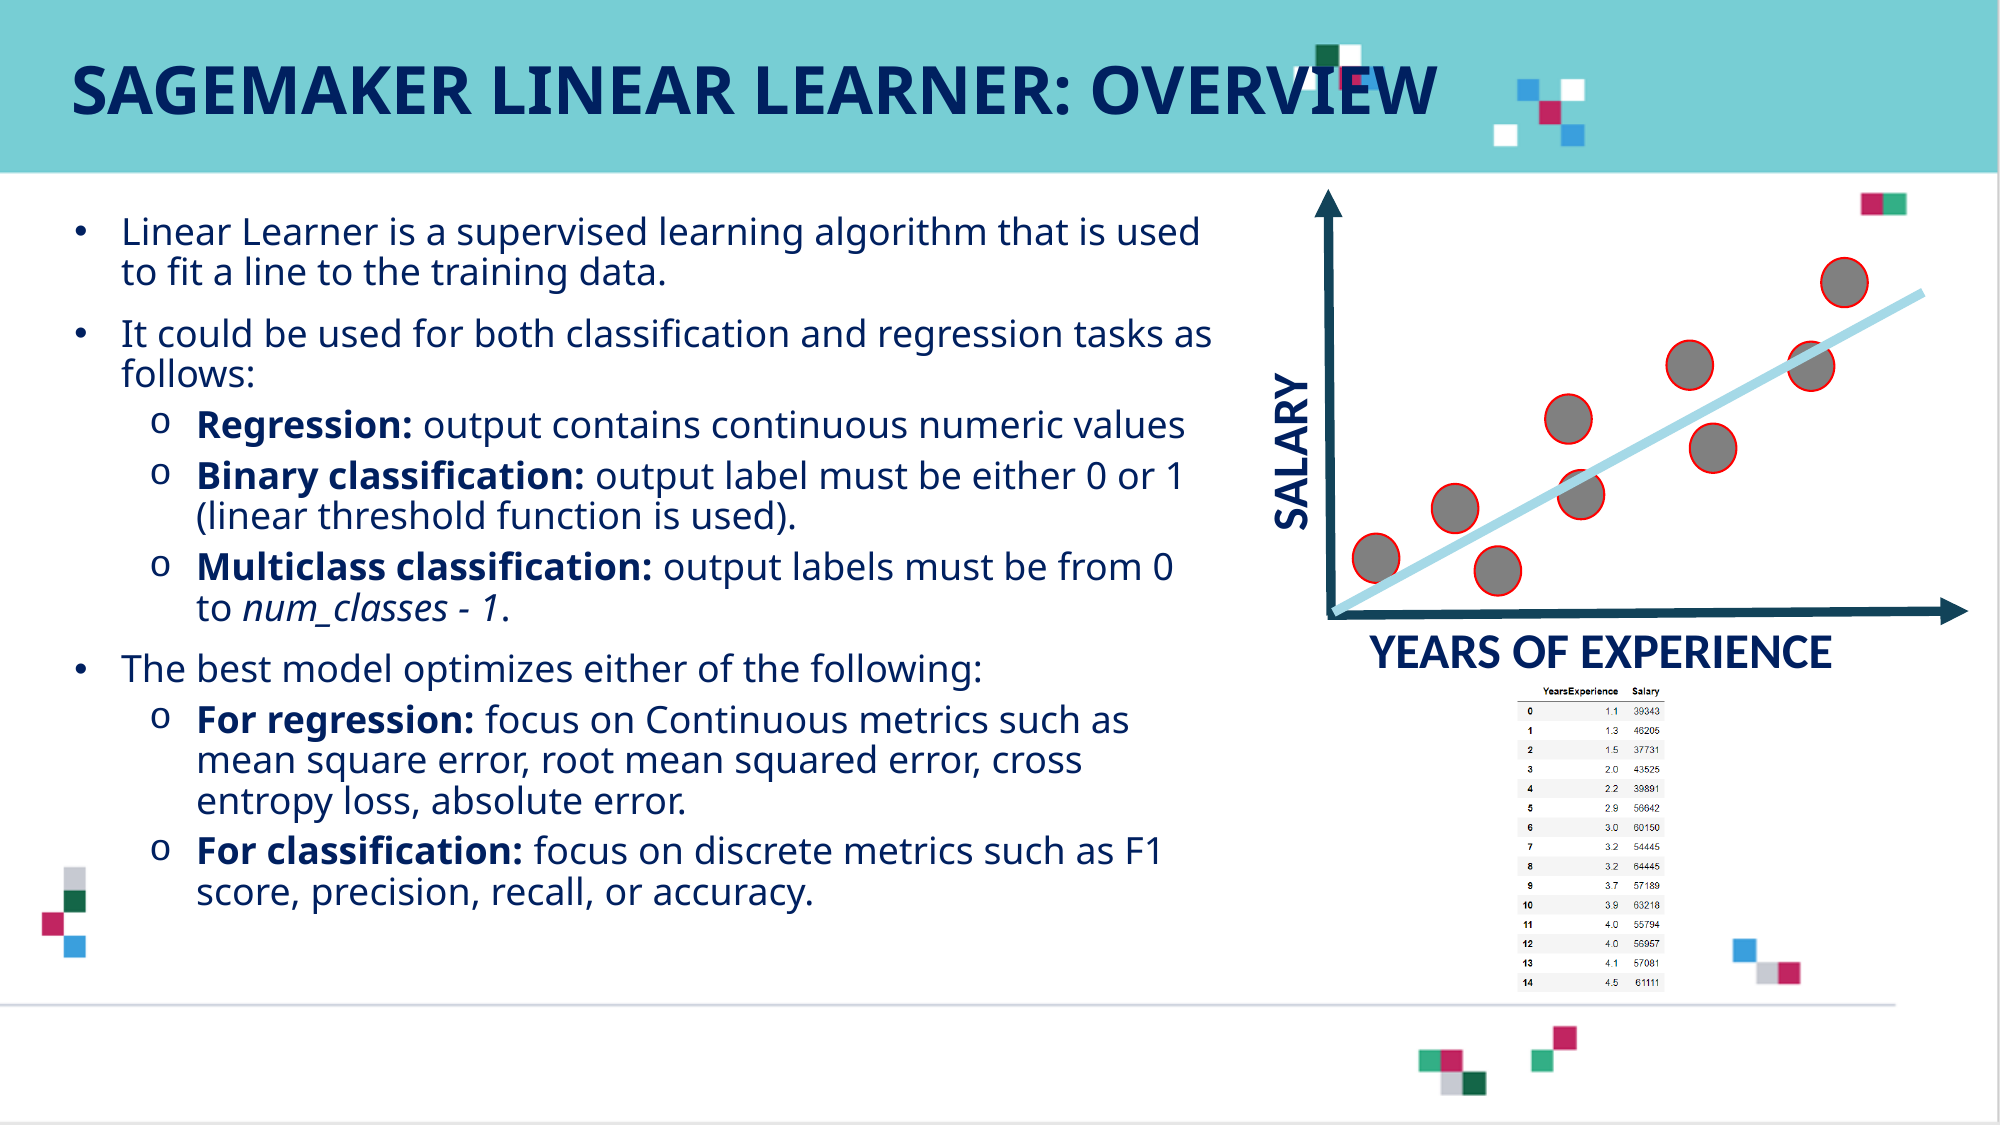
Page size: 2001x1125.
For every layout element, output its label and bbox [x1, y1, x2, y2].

picture [0, 0, 2000, 1125]
text_box [1332, 611, 1969, 616]
text_box [1328, 189, 1332, 616]
text_box [1333, 292, 1924, 613]
